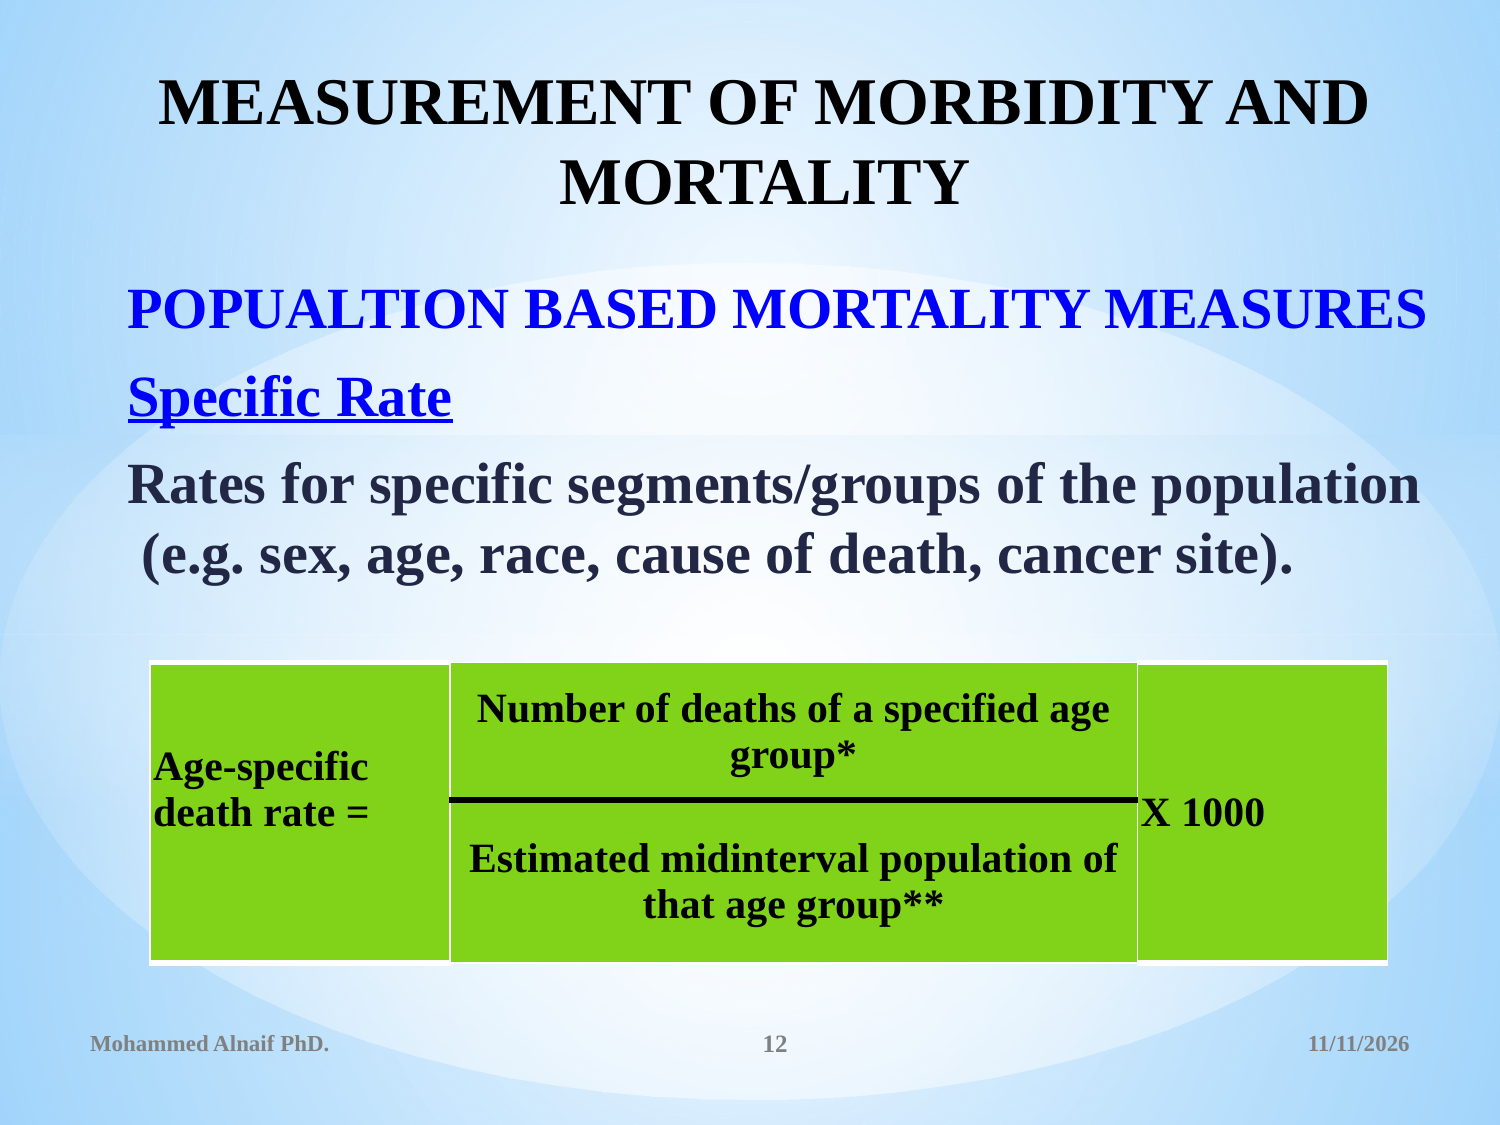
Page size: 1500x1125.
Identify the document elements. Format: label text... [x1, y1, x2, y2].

subtitle POPUALTION BASED MORTALITY MEASURES Specific Rate Rates for specific segments/groups of the population (e.g. sex, age, race, cause of death, cancer site). [112, 262, 1450, 1013]
title MEASUREMENT OF MORBIDITY AND MORTALITY [75, 50, 1425, 250]
table_header Age-specific death rate = [151, 665, 449, 960]
slide_number 12 [624, 1012, 925, 1073]
table_header X 1000 [1138, 665, 1387, 960]
table_cell Estimated midinterval population of that age group** [451, 803, 1137, 962]
table_header Number of deaths of a specified age group* [451, 663, 1137, 797]
footer Mohammed Alnaif PhD. [75, 1012, 624, 1073]
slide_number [1012, 1012, 1425, 1073]
